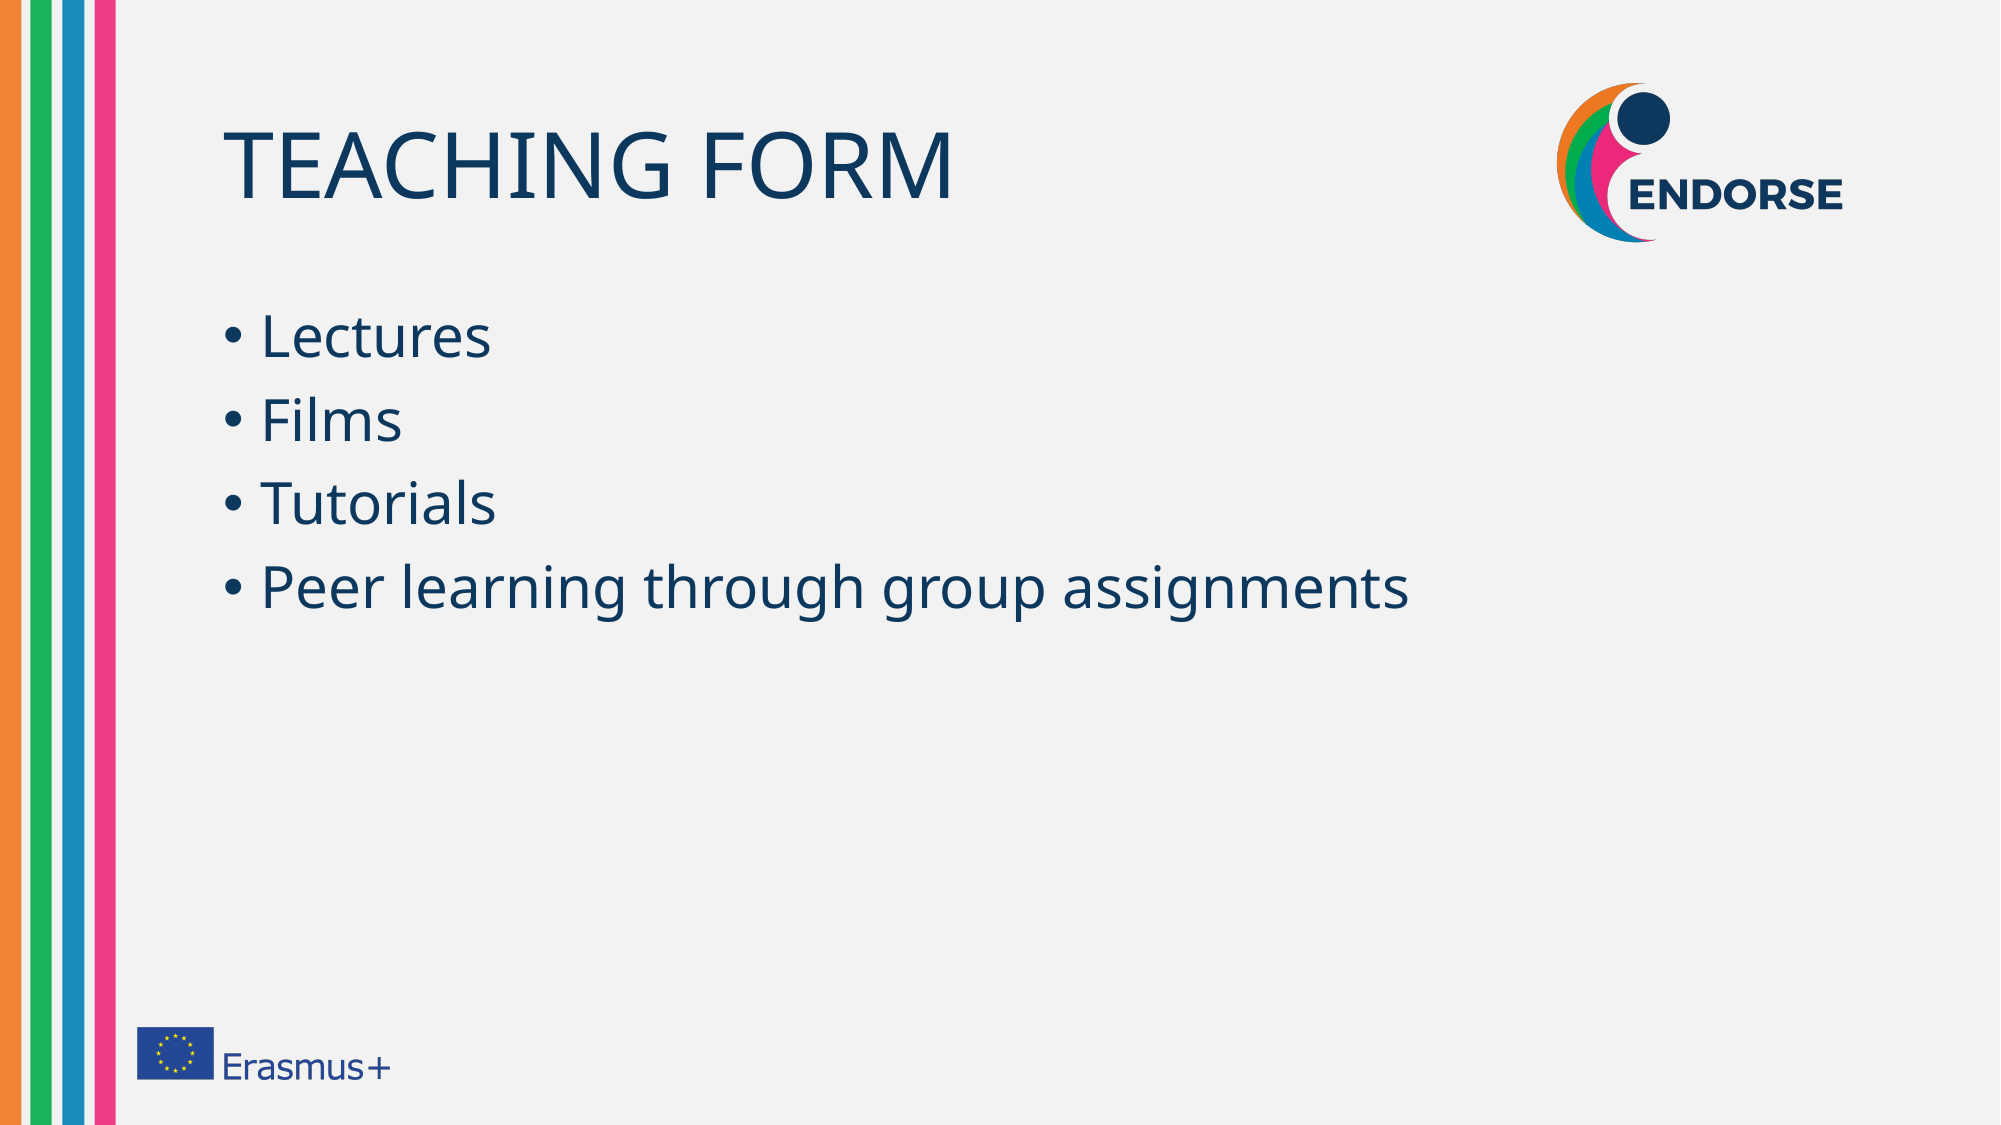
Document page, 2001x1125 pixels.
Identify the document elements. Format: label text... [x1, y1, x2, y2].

picture [137, 1027, 390, 1080]
title TEACHING FORM [208, 59, 1522, 278]
list Lectures Films Tutorials Peer learning through group assignments [208, 299, 1863, 1014]
picture [1532, 59, 1863, 266]
